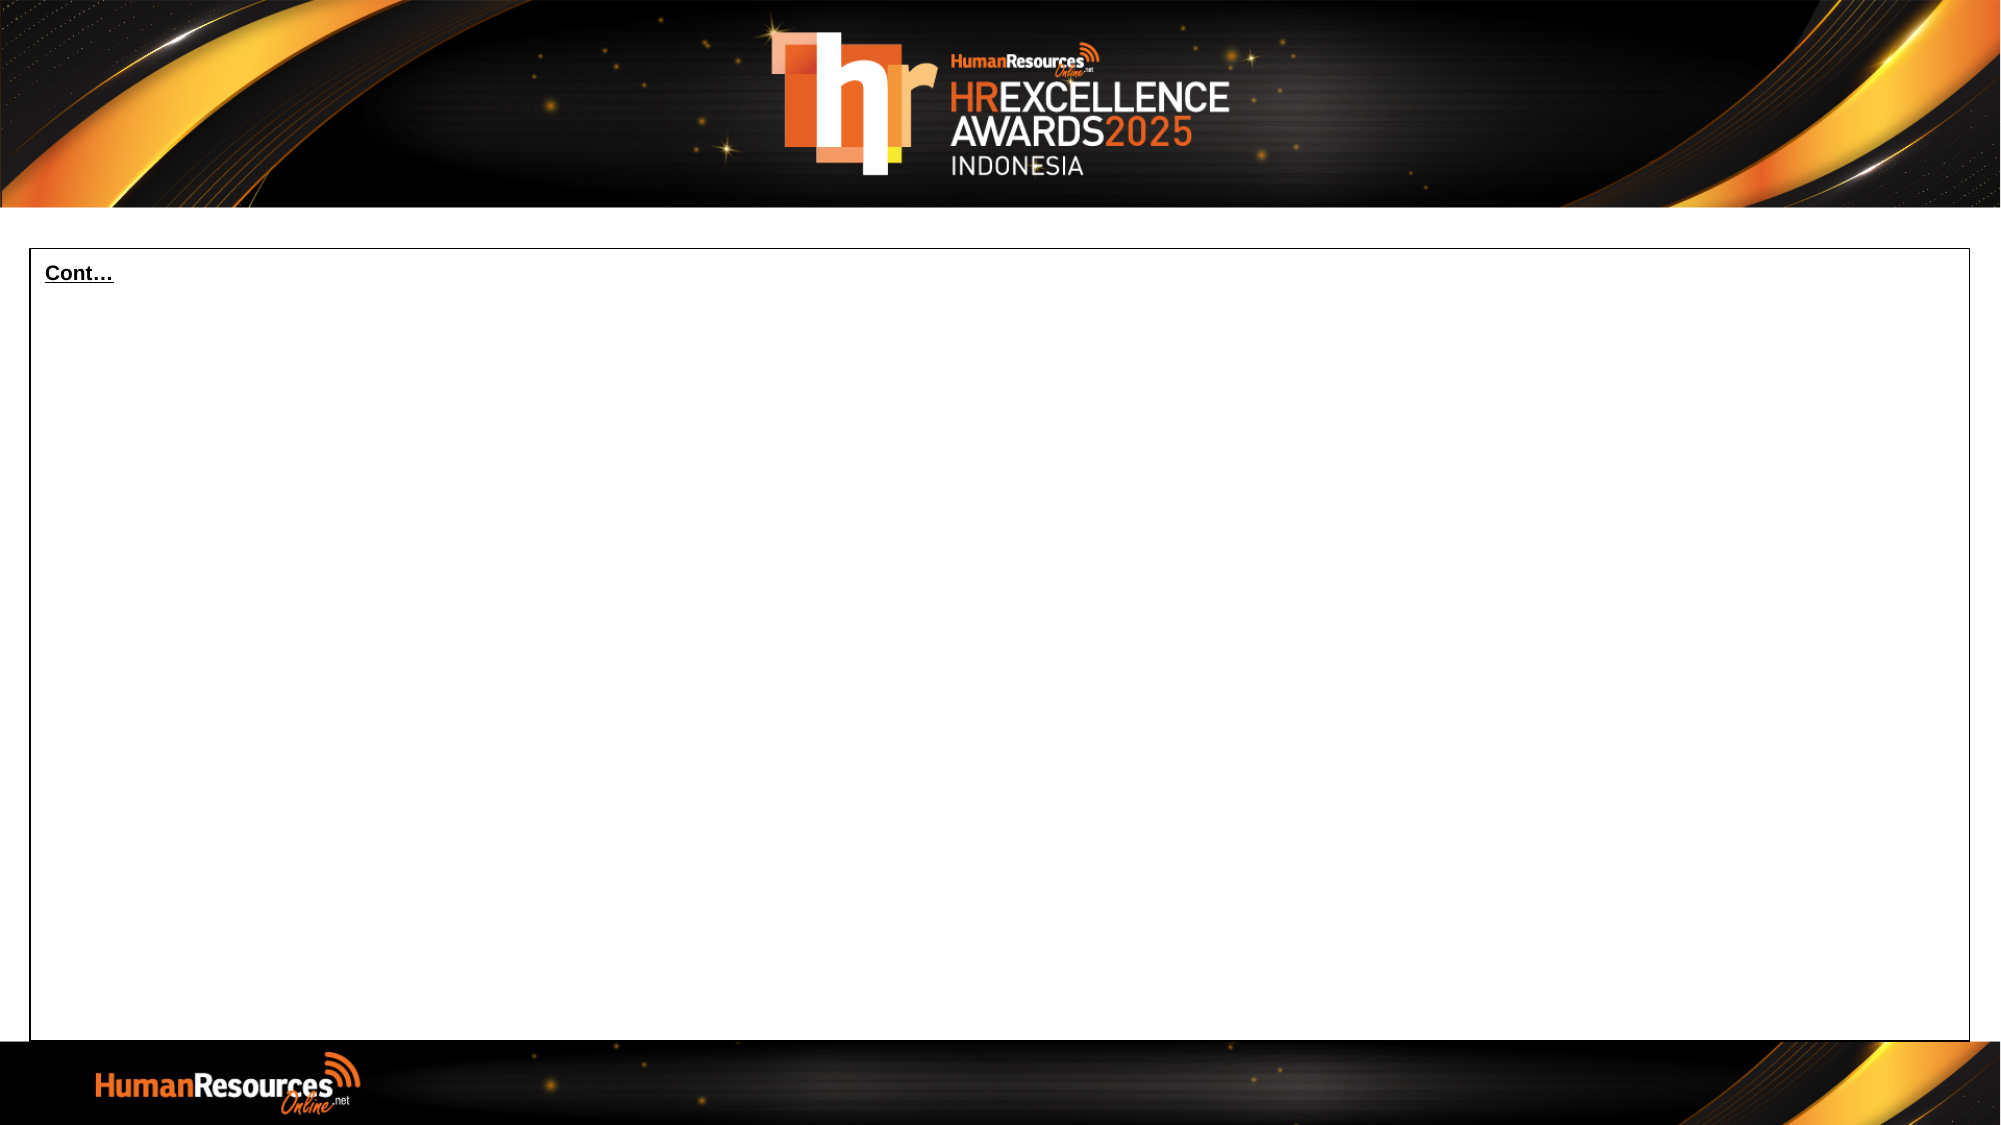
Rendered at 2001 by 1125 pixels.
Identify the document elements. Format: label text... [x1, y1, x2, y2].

picture [0, 0, 2001, 1125]
text_box Cont… [30, 248, 1970, 1042]
